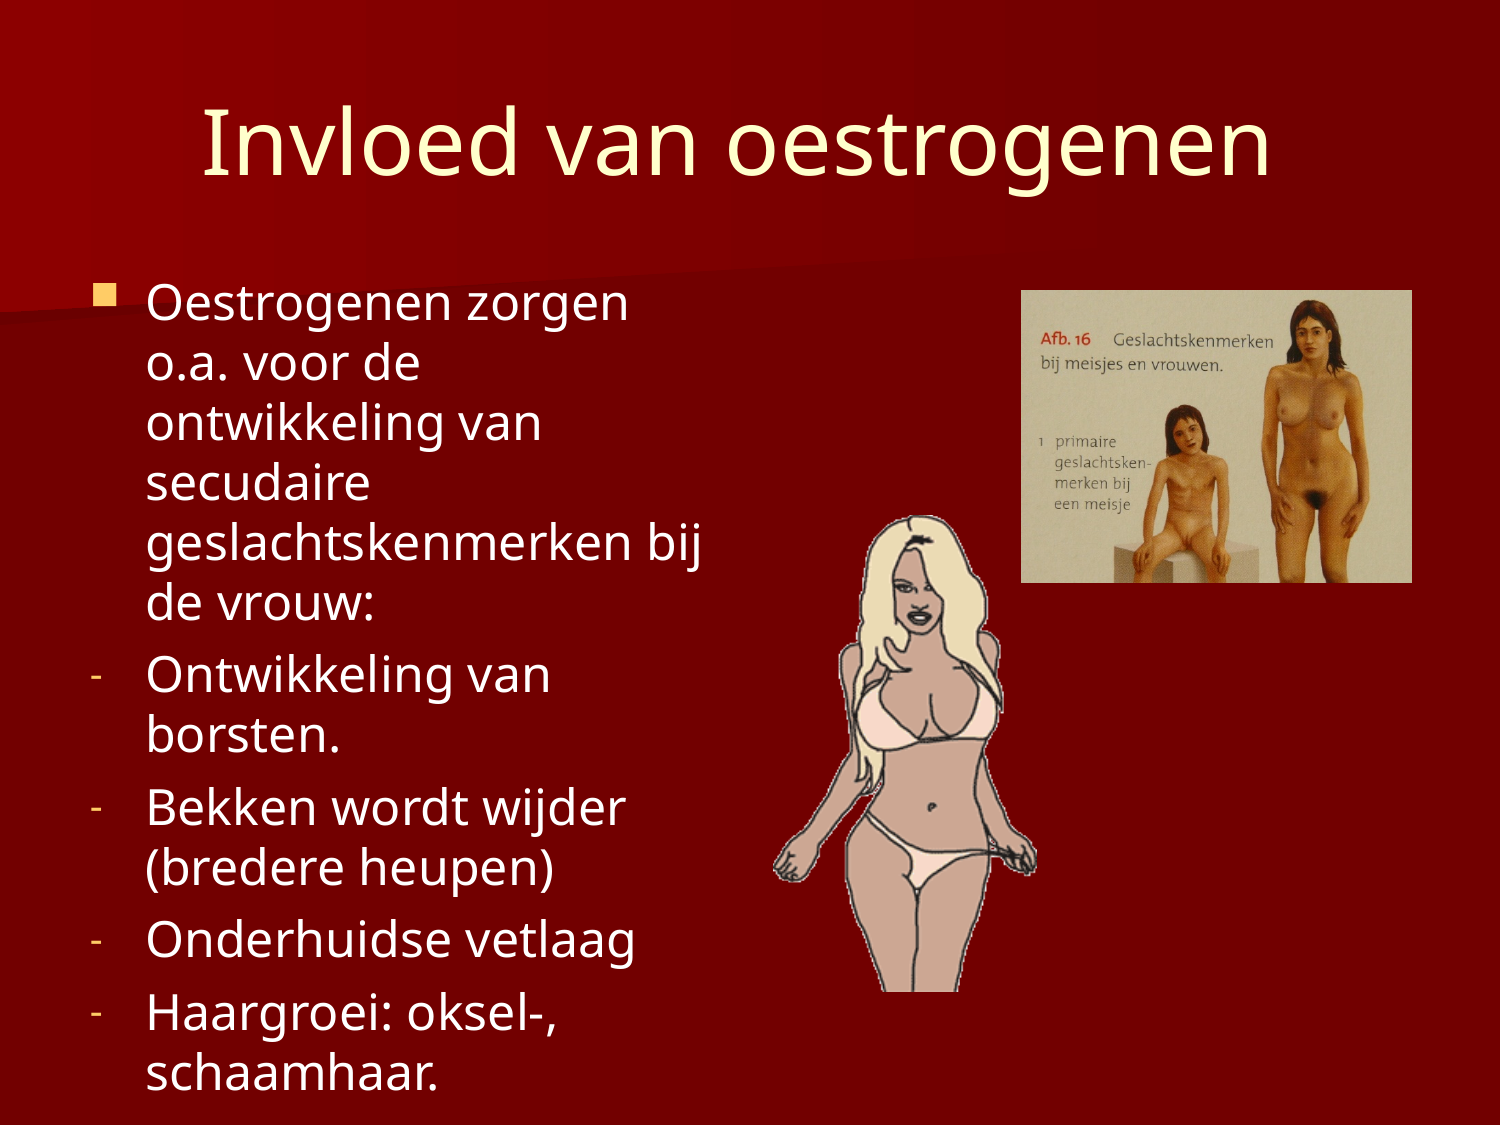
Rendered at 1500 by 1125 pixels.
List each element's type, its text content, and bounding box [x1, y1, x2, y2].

list Oestrogenen zorgen o.a. voor de ontwikkeling van secudaire geslachtskenmerken bij de vrouw: Ontwikkeling van borsten. Bekken wordt wijder (bredere heupen)‏ Onderhuidse vetlaag Haargroei: oksel-, schaamhaar. [74, 262, 738, 1001]
picture [773, 290, 1412, 993]
title Invloed van oestrogenen [74, 44, 1426, 233]
